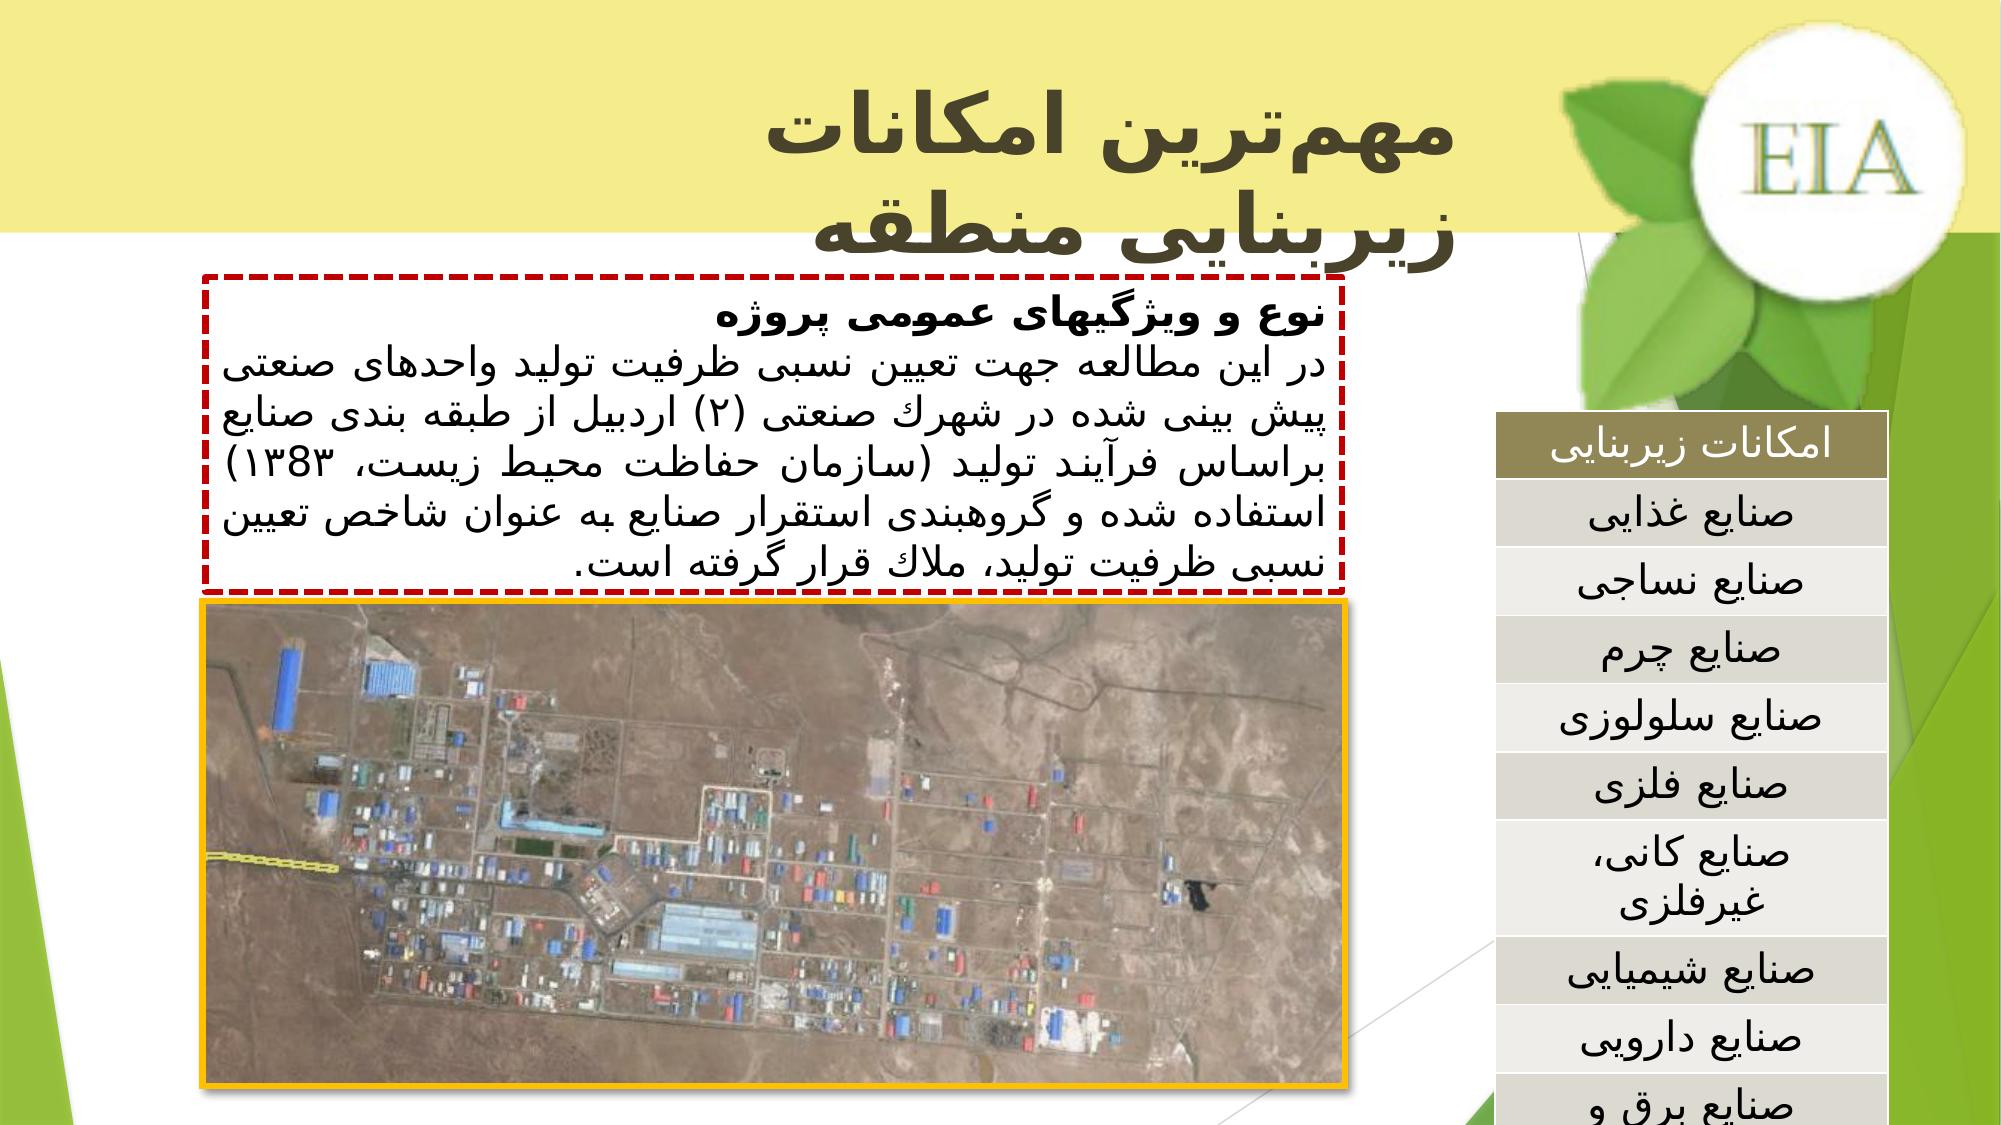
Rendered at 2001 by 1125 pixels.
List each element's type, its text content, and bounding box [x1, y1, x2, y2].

table_cell صنایع کانی، غیرفلزی [1496, 821, 1887, 935]
table_header امکانات زیربنایی [1496, 412, 1887, 478]
table_cell صنایع دارویی [1496, 1005, 1887, 1072]
text_box نوع و ویژگیهای عمومی پروژه در این مطالعه جهت تعیین نسبی ظرفیت تولید واحدهای صنعتی پیش بینی شده در شهرك صنعتی (۲) اردبیل از طبقه بندی صنایع براساس فرآیند تولید (سازمان حفاظت محیط زیست، ۱۳8۳) استفاده شده و گروهبندی استقرار صنایع به عنوان شاخص تعیین نسبی ظرفیت تولید، ملاك قرار گرفته است. [205, 277, 1342, 592]
table_cell صنایع چرم [1496, 616, 1887, 683]
table_cell صنایع نساجی [1496, 548, 1887, 615]
table_cell صنایع برق و الکترونیک [1496, 1074, 1887, 1125]
text_box مهم‌ترین امکانات زیربنایی منطقه [452, 63, 1475, 278]
table_cell صنایع غذایی [1496, 480, 1887, 546]
picture [205, 603, 1343, 1084]
table_cell صنایع شیمیایی [1496, 937, 1887, 1004]
table_cell صنایع فلزی [1496, 753, 1887, 819]
picture [1522, 15, 1982, 450]
table_cell صنایع سلولوزی [1496, 684, 1887, 751]
